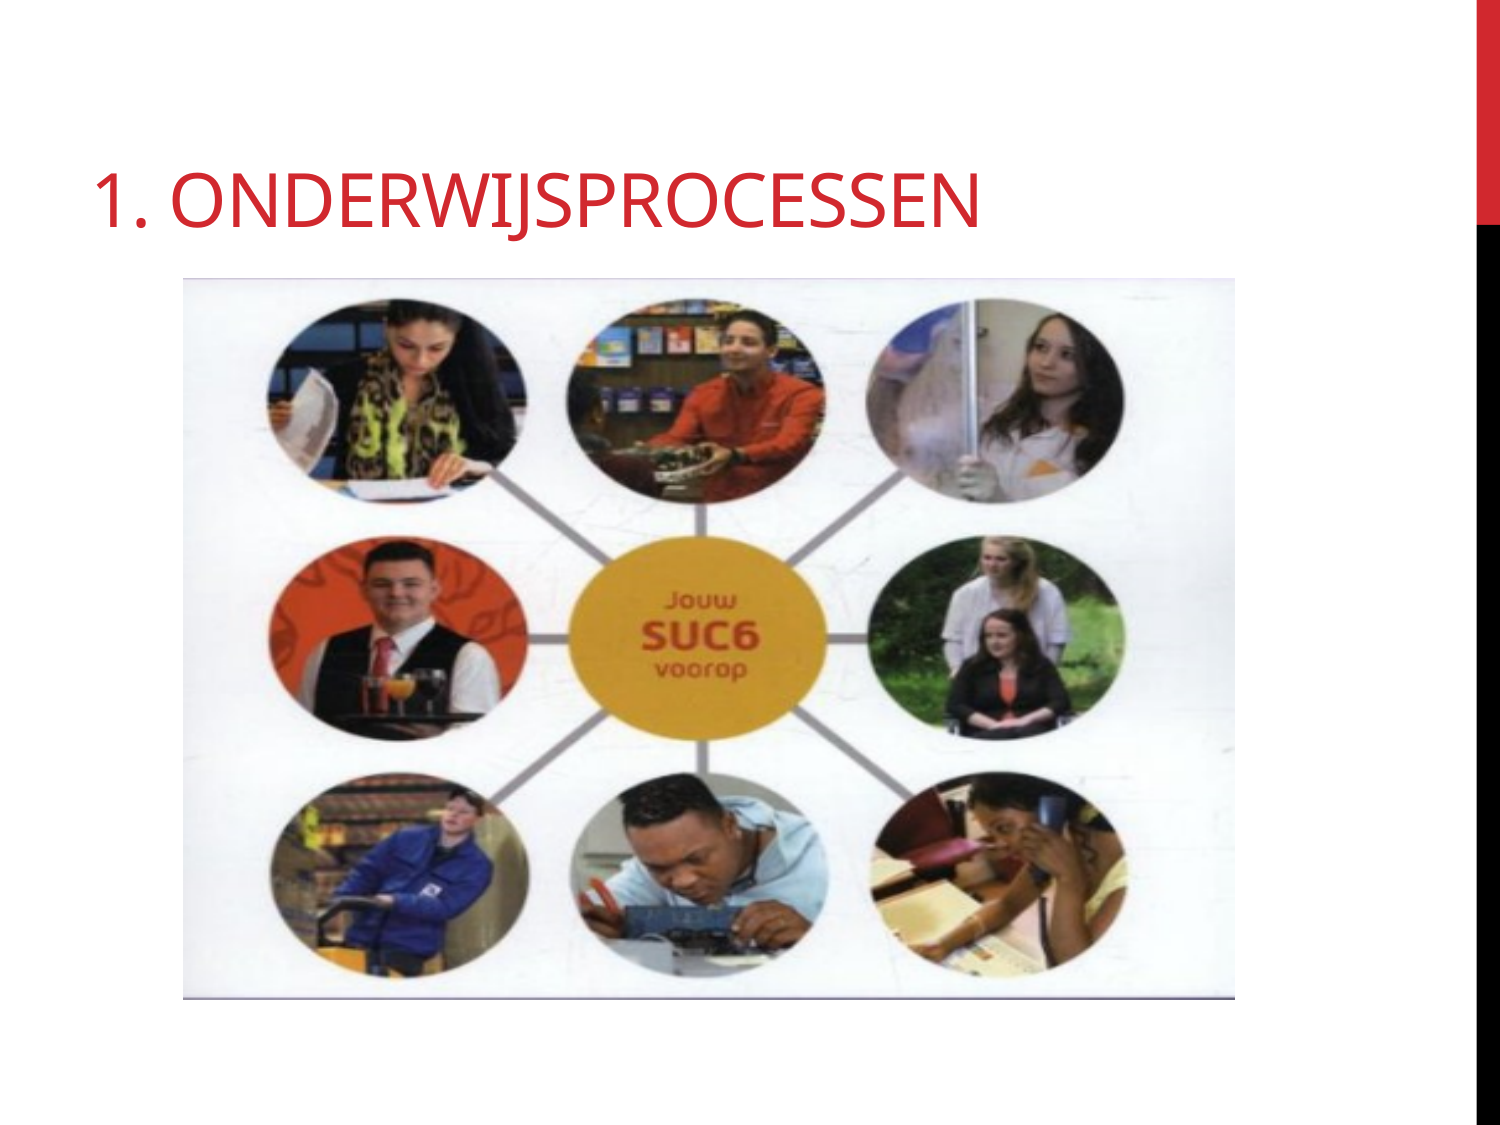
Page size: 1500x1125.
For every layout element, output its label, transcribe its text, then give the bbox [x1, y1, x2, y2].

title 1. Onderwijsprocessen [75, 25, 1211, 250]
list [182, 278, 1235, 1000]
